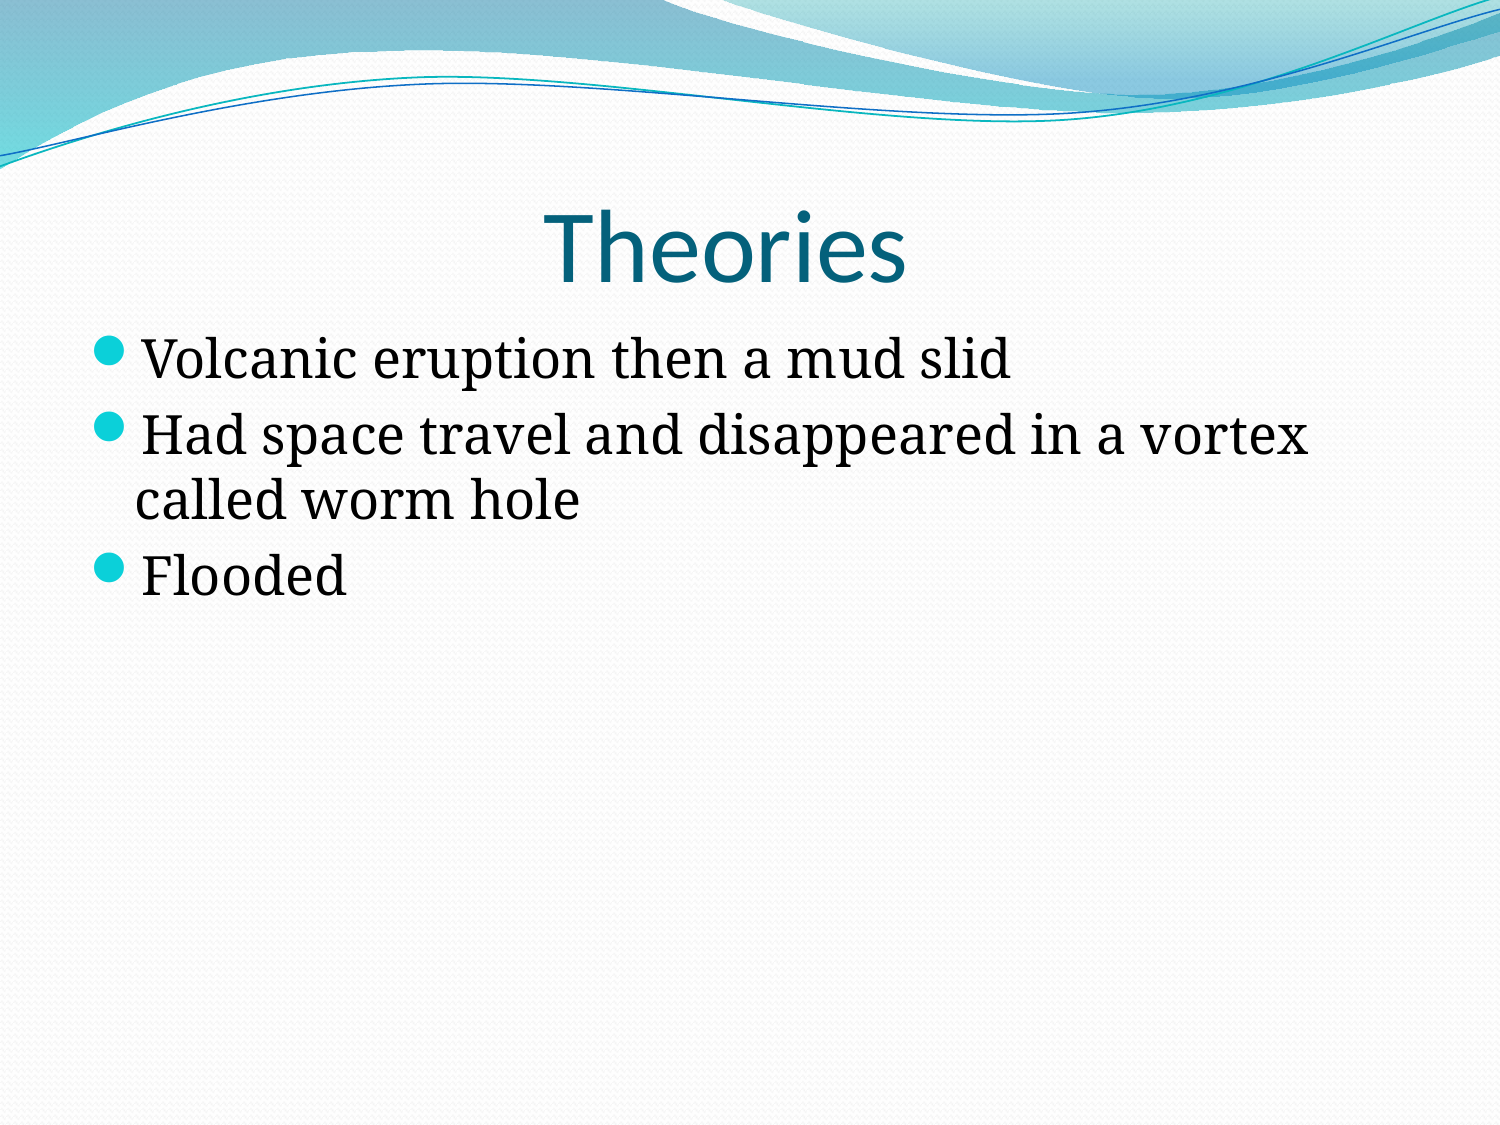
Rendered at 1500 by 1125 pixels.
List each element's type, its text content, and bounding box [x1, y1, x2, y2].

list Volcanic eruption then a mud slid Had space travel and disappeared in a vortex called worm hole Flooded [75, 317, 1425, 1038]
title Theories [75, 115, 1425, 303]
